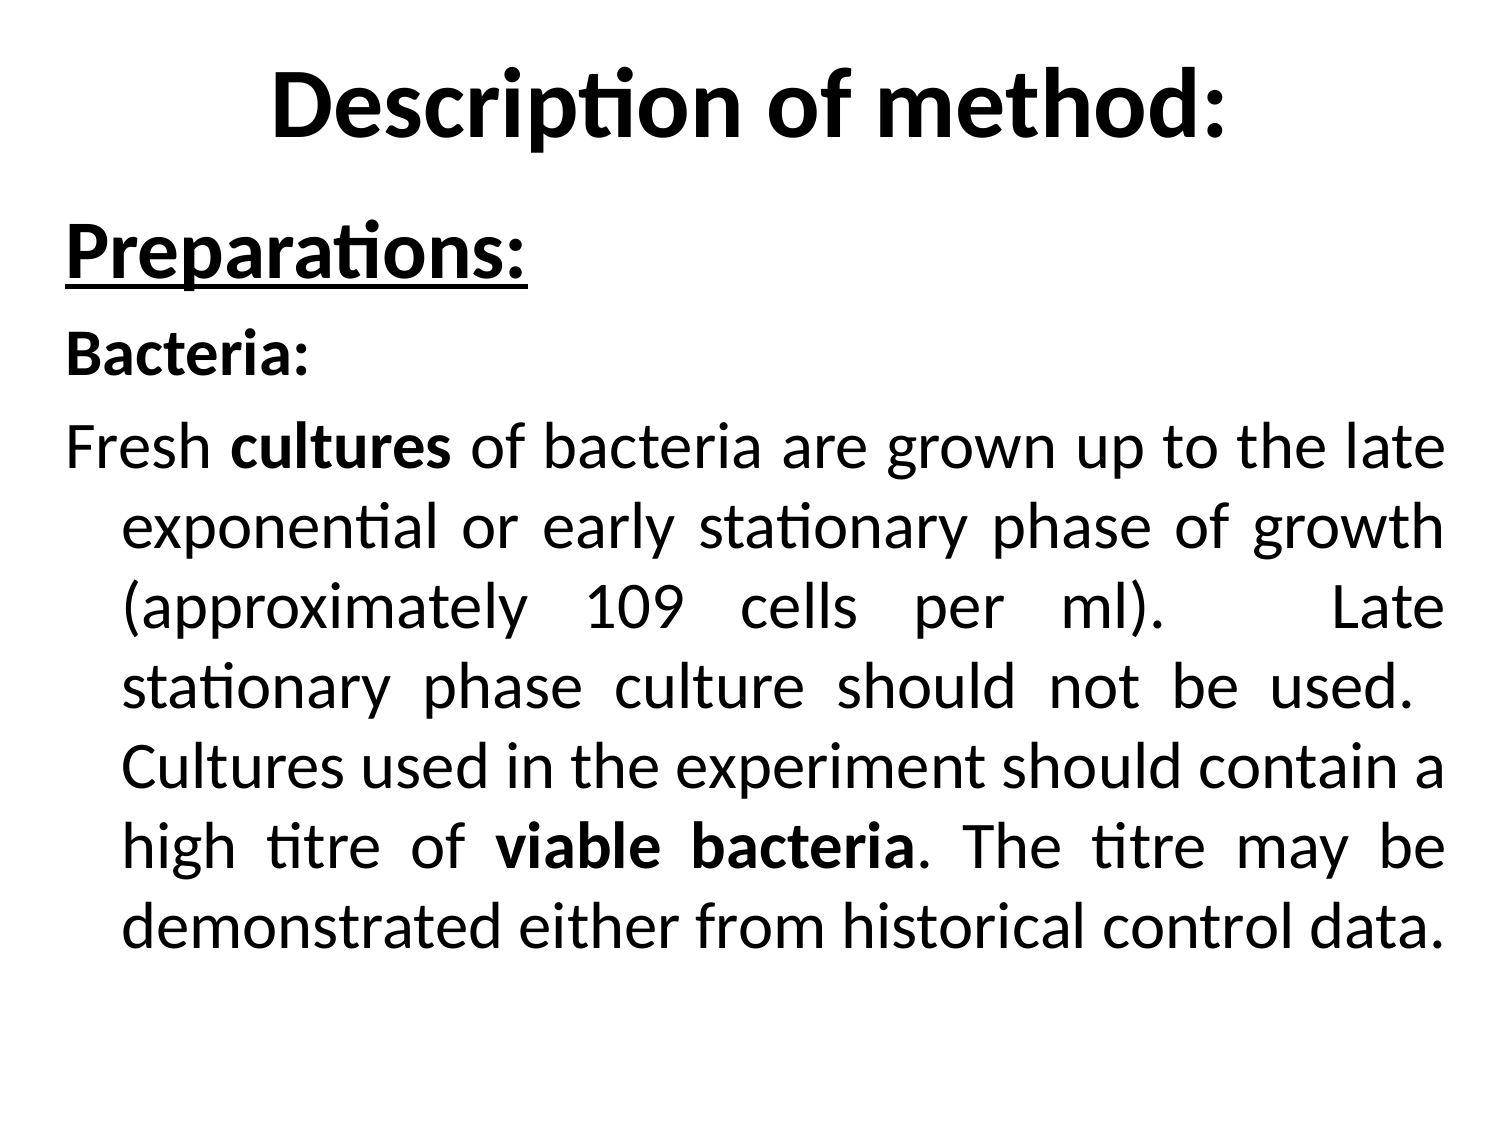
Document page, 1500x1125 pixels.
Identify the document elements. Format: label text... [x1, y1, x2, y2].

list Preparations: Bacteria: Fresh cultures of bacteria are grown up to the late exponential or early stationary phase of growth (approximately 109 cells per ml). Late stationary phase culture should not be used. Cultures used in the experiment should contain a high titre of viable bacteria. The titre may be demonstrated either from historical control data. [50, 187, 1463, 1063]
title Description of method: [75, 45, 1425, 150]
